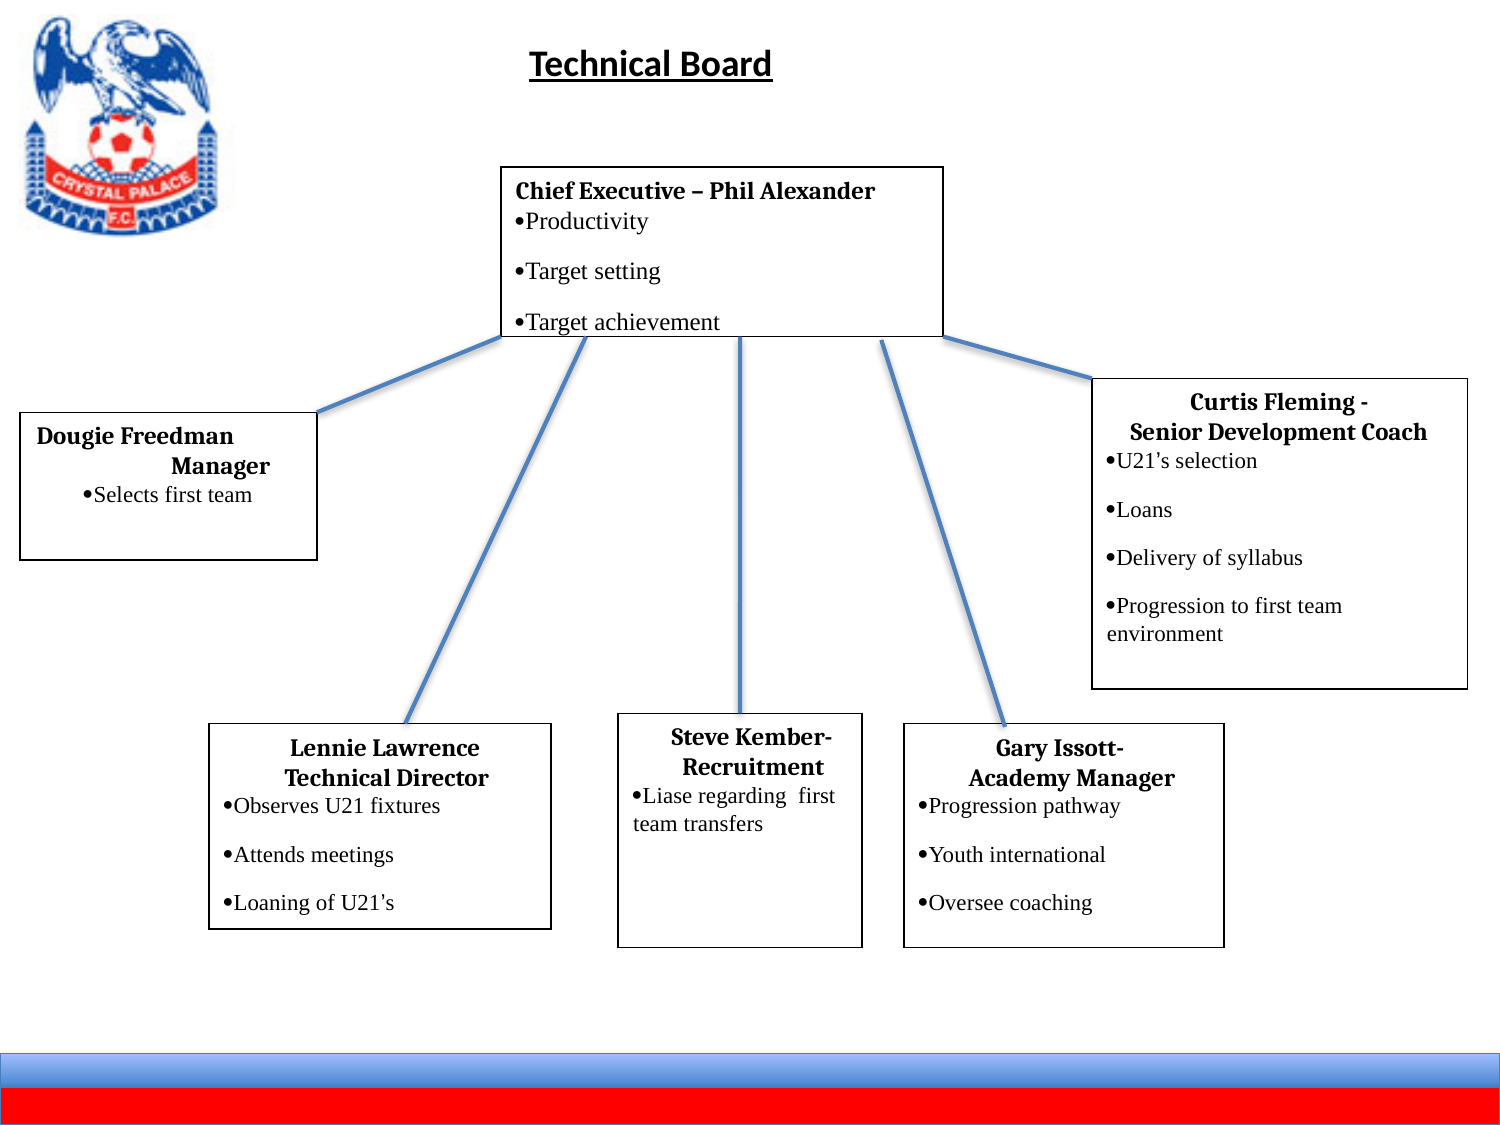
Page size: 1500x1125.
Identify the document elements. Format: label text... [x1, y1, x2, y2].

picture [0, 13, 246, 240]
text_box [942, 336, 1093, 379]
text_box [404, 336, 587, 724]
text_box [0, 1086, 1500, 1125]
text_box Dougie Freedman Manager Selects first team [20, 412, 317, 560]
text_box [881, 339, 1006, 728]
text_box Chief Executive – Phil Alexander Productivity Target setting Target achievement [500, 166, 944, 337]
text_box [0, 1053, 1500, 1086]
text_box Gary Issott- Academy Manager Progression pathway Youth international Oversee coaching [904, 723, 1225, 948]
text_box Curtis Fleming - Senior Development Coach U21’s selection Loans Delivery of syllabus Progression to first team environment [1091, 378, 1468, 689]
text_box Steve Kember- Recruitment Liase regarding first team transfers [618, 713, 862, 948]
text_box Lennie Lawrence Technical Director Observes U21 fixtures Attends meetings Loaning of U21’s [209, 723, 552, 929]
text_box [316, 336, 402, 413]
text_box Technical Board [514, 31, 1115, 92]
